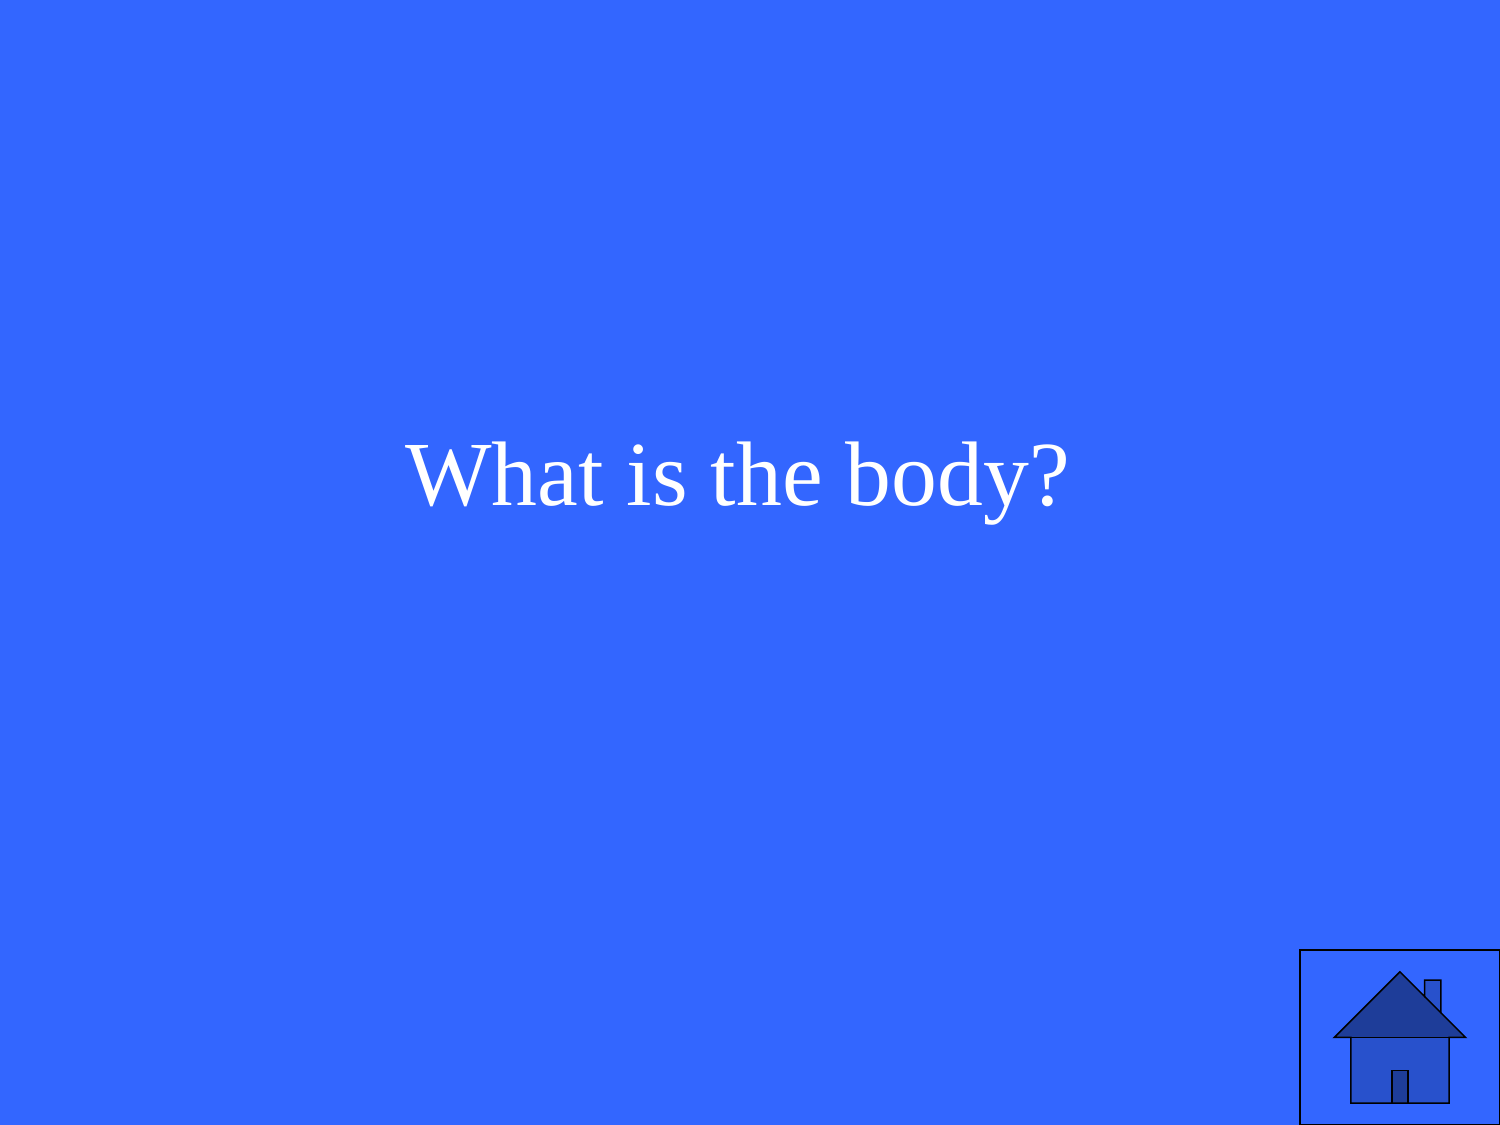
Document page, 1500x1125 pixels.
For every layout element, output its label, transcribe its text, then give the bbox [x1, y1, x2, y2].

title What is the body? [112, 374, 1388, 563]
text_box [1299, 950, 1500, 1125]
